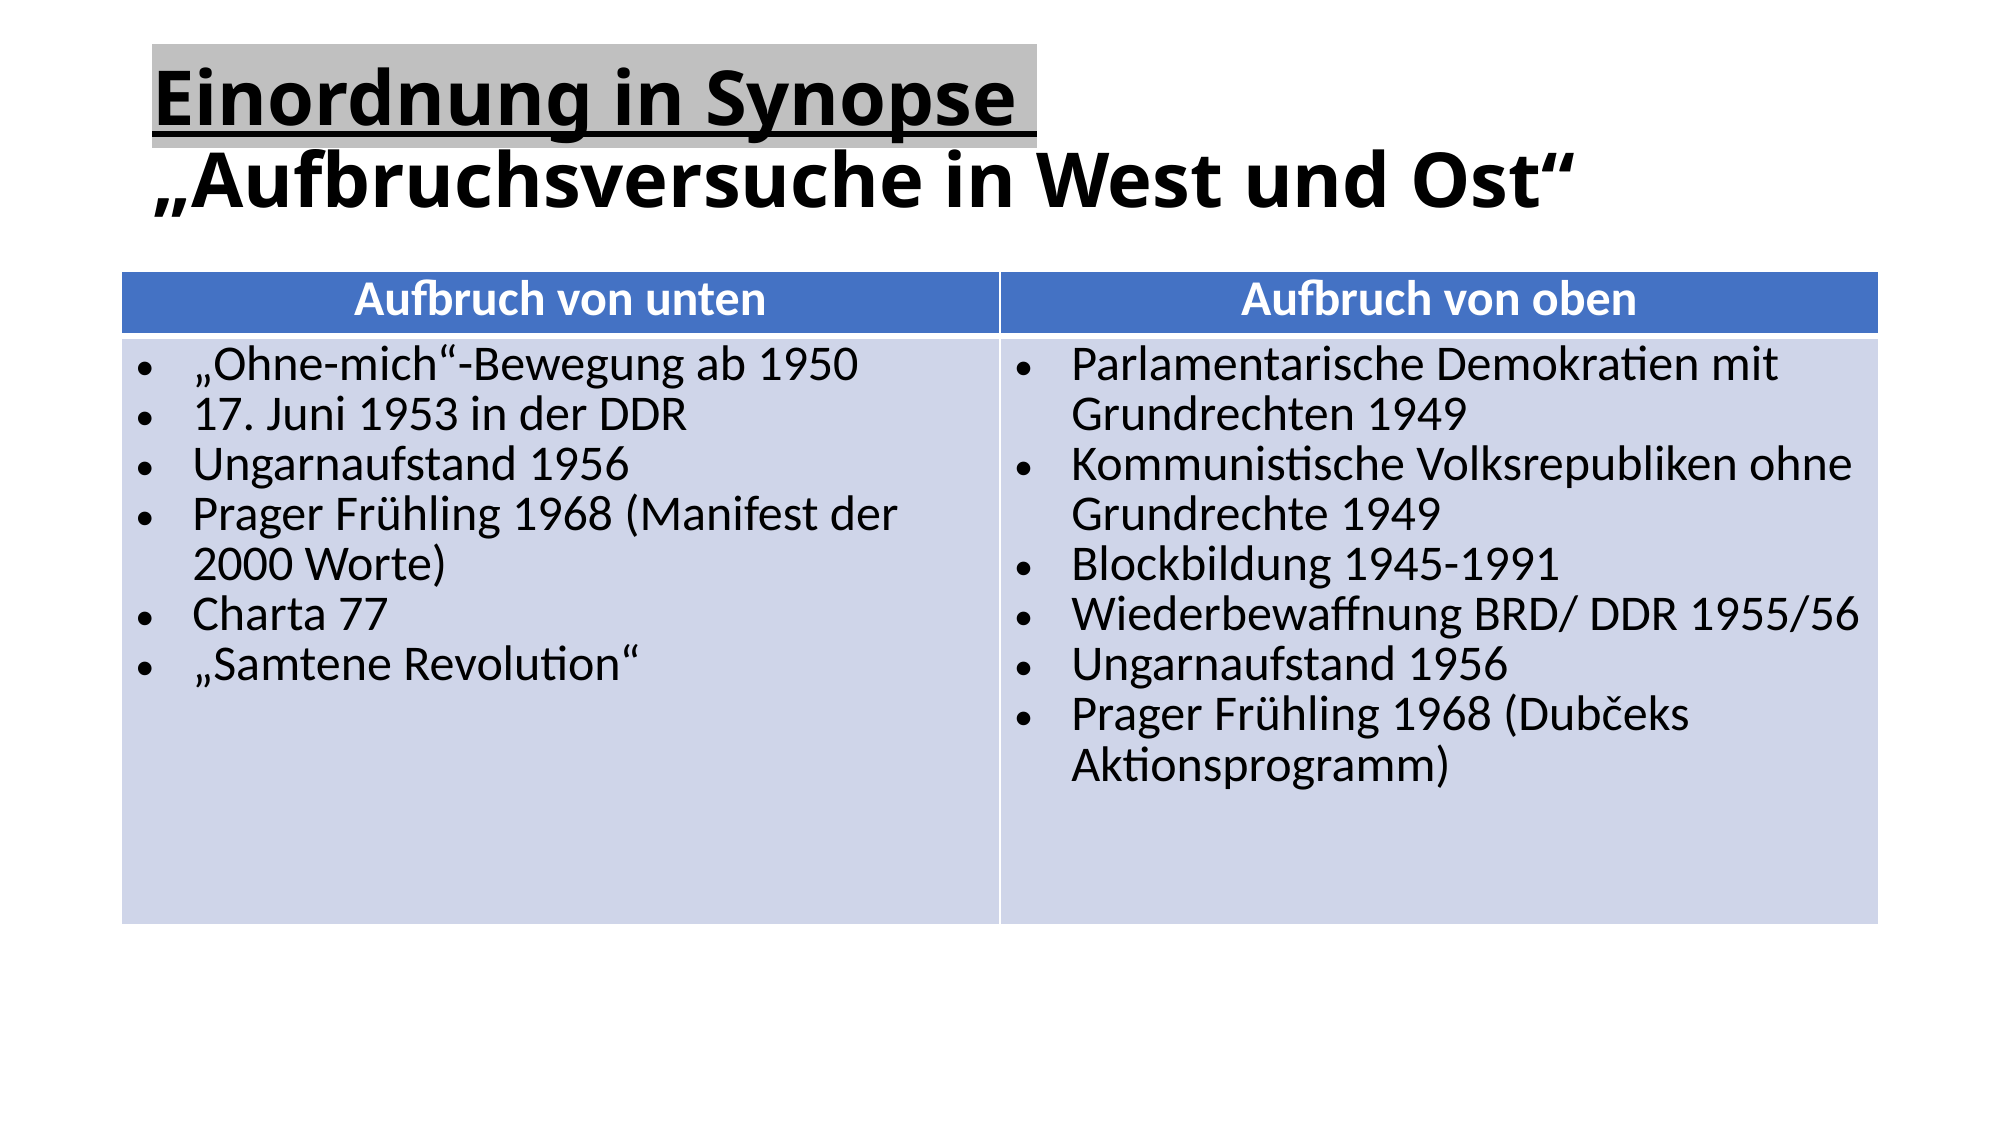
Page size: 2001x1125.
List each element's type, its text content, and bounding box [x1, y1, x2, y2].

table_cell Parlamentarische Demokratien mit Grundrechten 1949 Kommunistische Volksrepubliken ohne Grundrechte 1949 Blockbildung 1945-1991 Wiederbewaffnung BRD/ DDR 1955/56 Ungarnaufstand 1956 Prager Frühling 1968 (Dubčeks Aktionsprogramm) [1001, 339, 1878, 924]
table_header Aufbruch von oben [1001, 272, 1878, 333]
table_header Aufbruch von unten [122, 272, 999, 333]
table_cell „Ohne-mich“-Bewegung ab 1950 17. Juni 1953 in der DDR Ungarnaufstand 1956 Prager Frühling 1968 (Manifest der 2000 Worte) Charta 77 „Samtene Revolution“ [122, 339, 999, 924]
title Einordnung in Synopse „Aufbruchsversuche in West und Ost“ [137, 51, 1863, 232]
